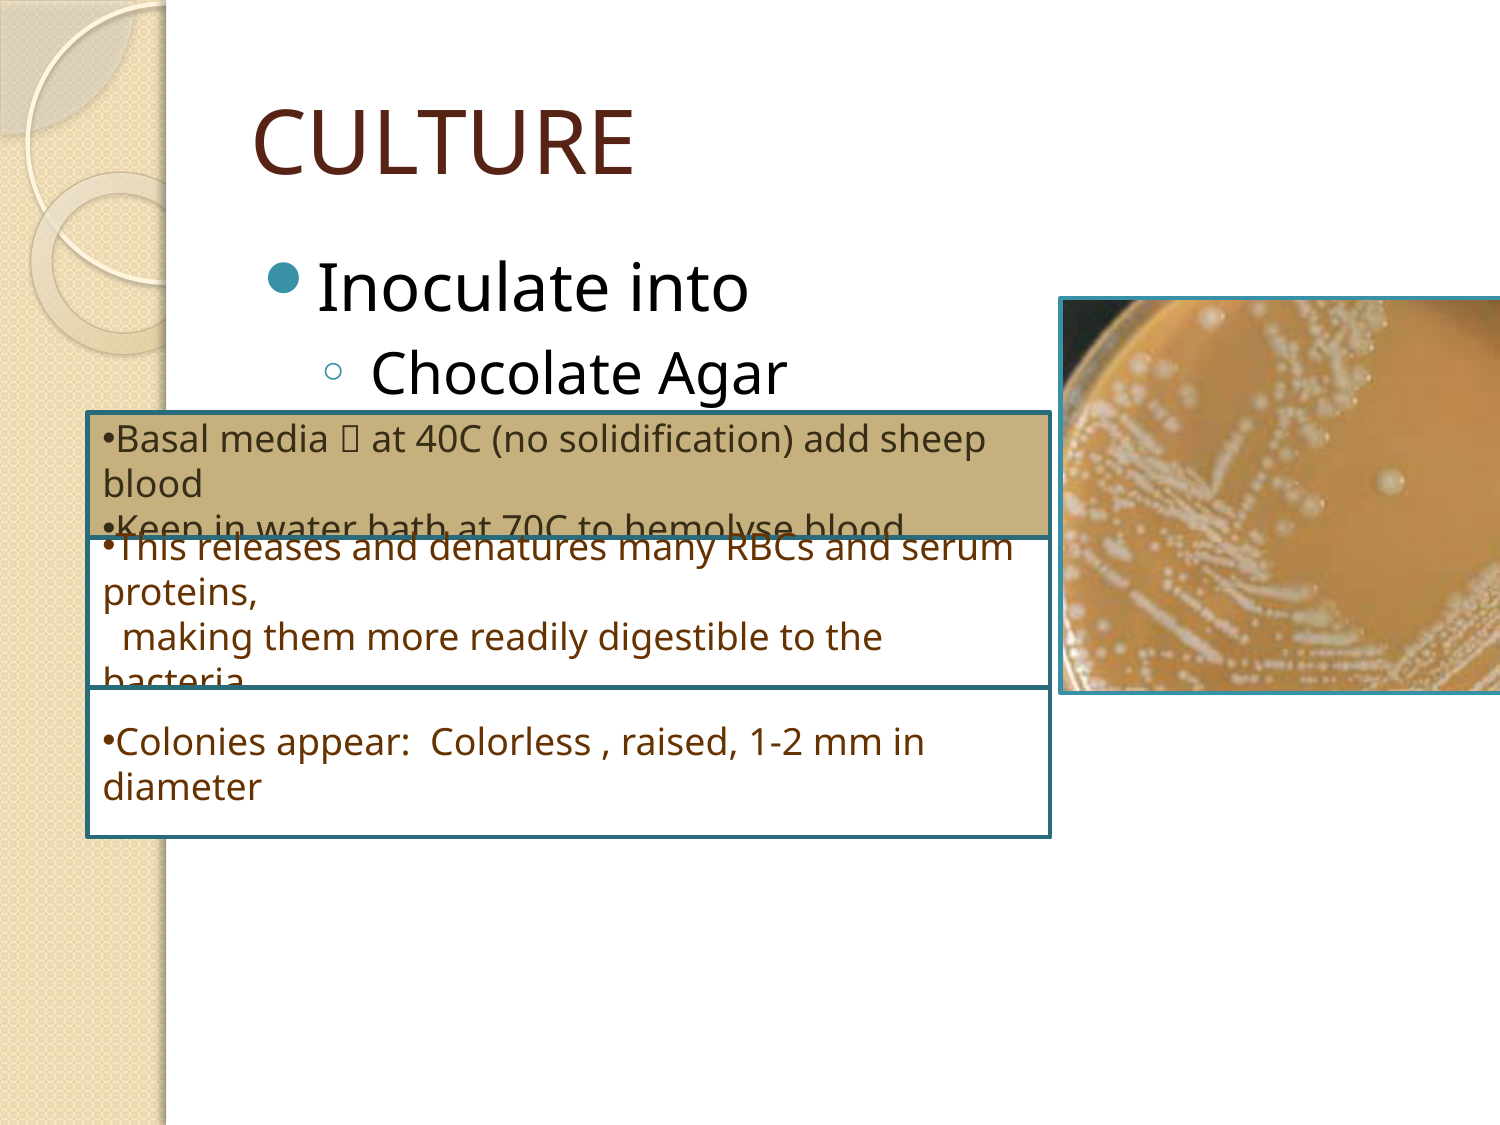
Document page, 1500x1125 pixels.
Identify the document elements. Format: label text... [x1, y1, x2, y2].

text_box This releases and denatures many RBCs and serum proteins, making them more readily digestible to the bacteria [85, 535, 1052, 685]
text_box Colonies appear: Colorless , raised, 1-2 mm in diameter [85, 685, 1052, 839]
list Inoculate into Chocolate Agar [235, 237, 1466, 1025]
picture [1062, 299, 1500, 692]
text_box Basal media  at 40C (no solidification) add sheep blood Keep in water bath at 70C to hemolyse blood [85, 410, 1052, 535]
title CULTURE [235, 45, 1466, 233]
